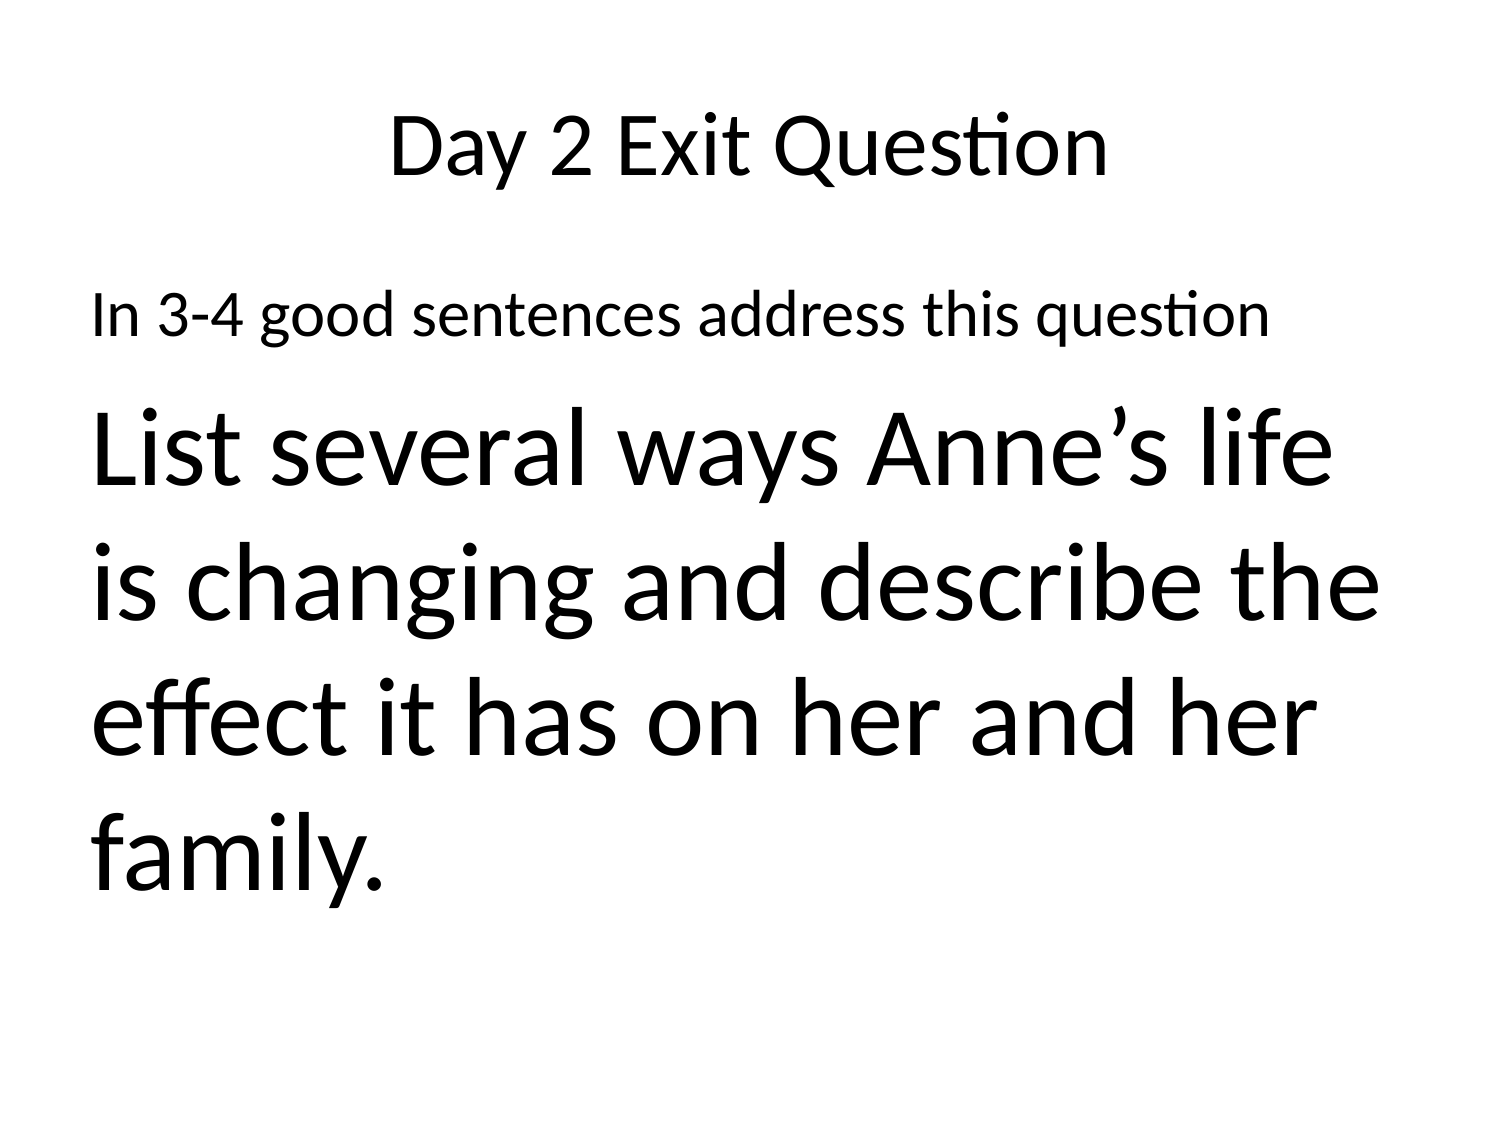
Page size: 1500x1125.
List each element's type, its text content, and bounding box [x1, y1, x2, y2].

title Day 2 Exit Question [75, 45, 1425, 233]
list In 3-4 good sentences address this question List several ways Anne’s life is changing and describe the effect it has on her and her family. [75, 262, 1425, 1005]
